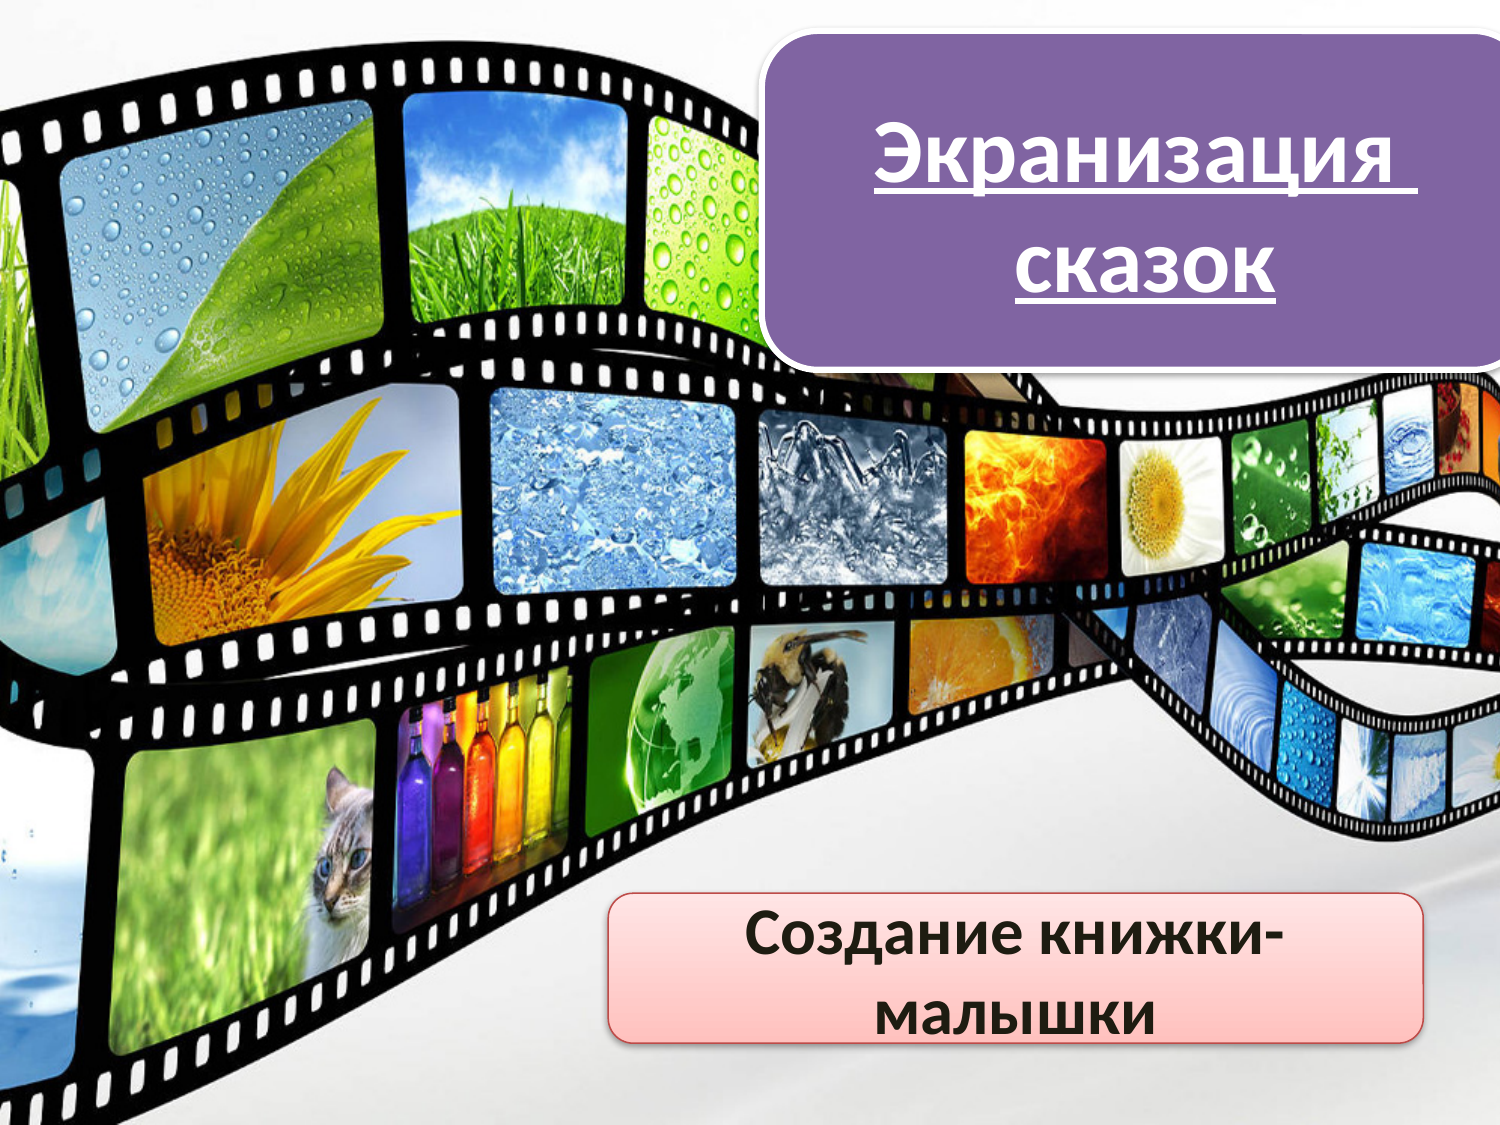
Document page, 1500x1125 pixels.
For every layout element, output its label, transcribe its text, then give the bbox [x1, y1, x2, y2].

text_box Создание книжки-малышки [607, 892, 1425, 1044]
text_box Экранизация сказок [758, 27, 1500, 373]
picture [0, 0, 1500, 1125]
